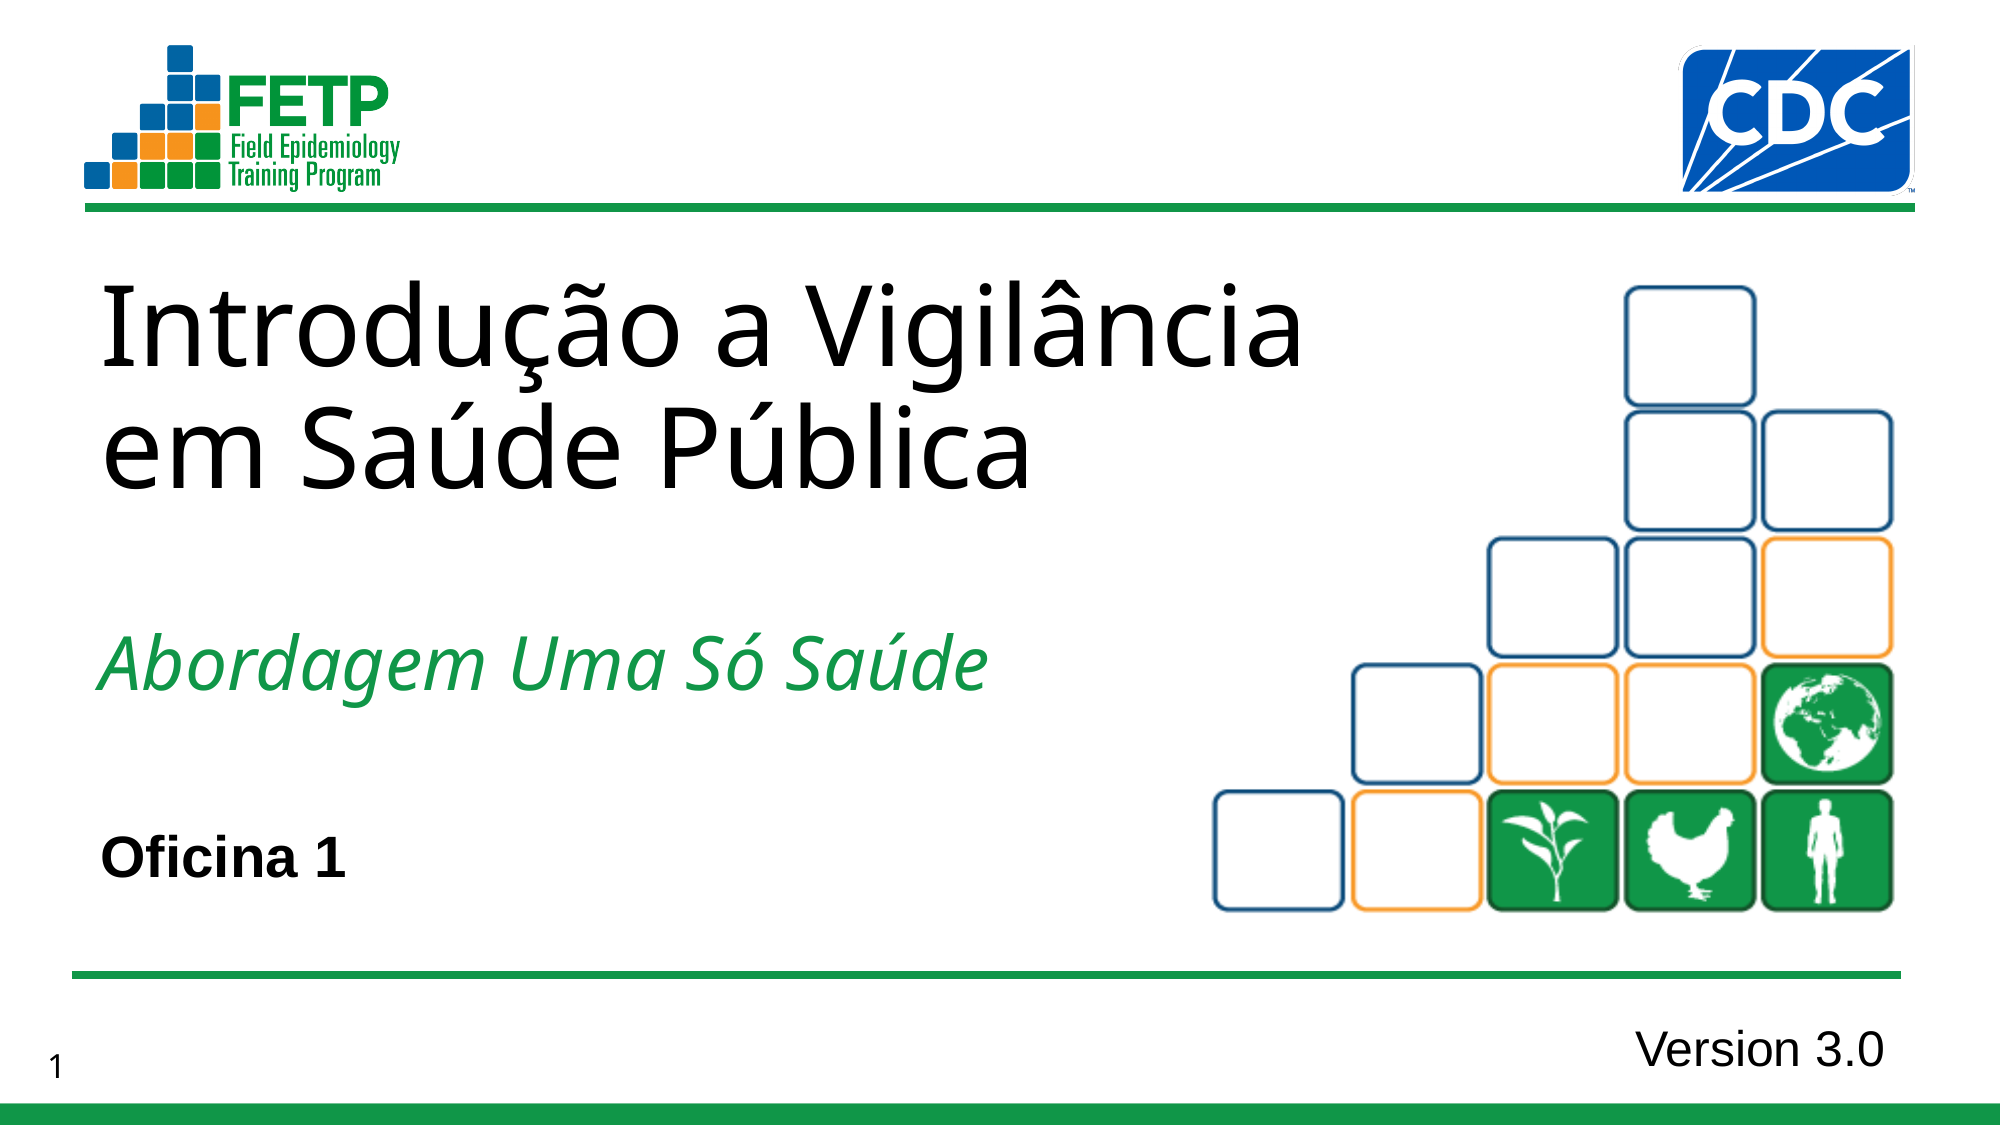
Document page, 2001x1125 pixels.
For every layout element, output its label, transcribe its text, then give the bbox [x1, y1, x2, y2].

list Oficina 1 [85, 812, 574, 898]
picture [84, 45, 400, 192]
picture [1678, 45, 1915, 196]
list Introdução a Vigilância em Saúde Pública [85, 262, 1520, 523]
picture [1186, 254, 1915, 928]
